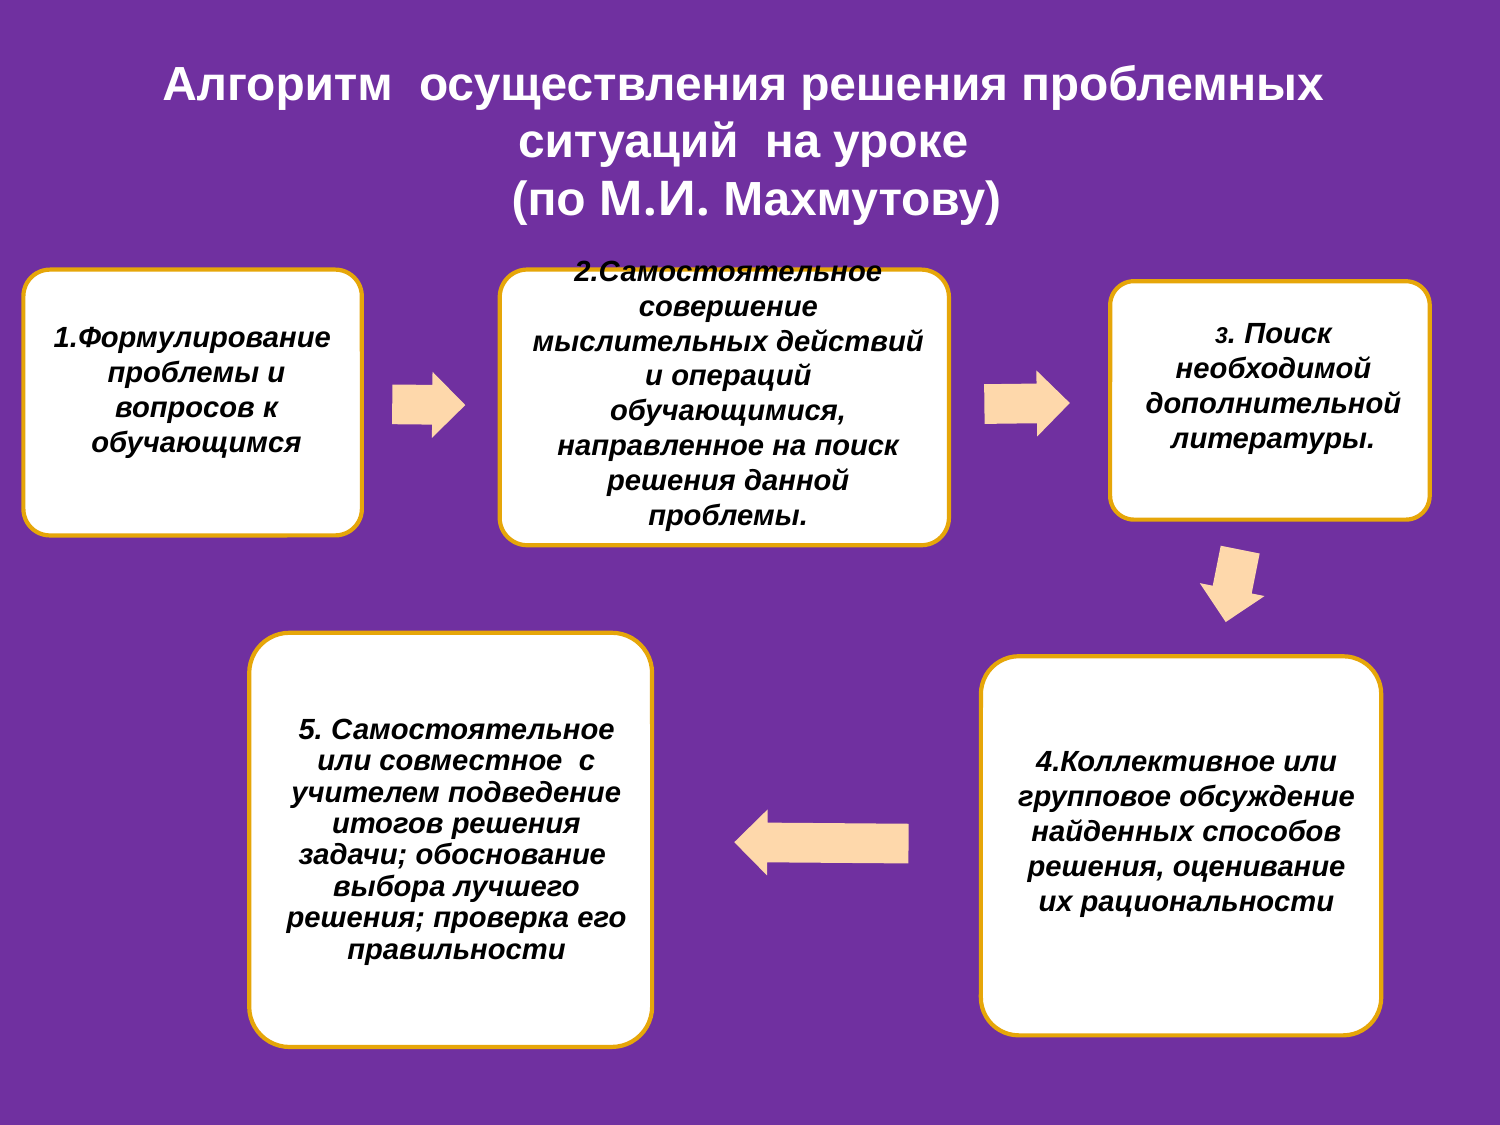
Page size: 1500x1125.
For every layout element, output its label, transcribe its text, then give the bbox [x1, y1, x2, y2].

title Алгоритм осуществления решения проблемных ситуаций на уроке (по М.И. Махмутову) [75, 45, 1425, 233]
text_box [23, 257, 1430, 1055]
